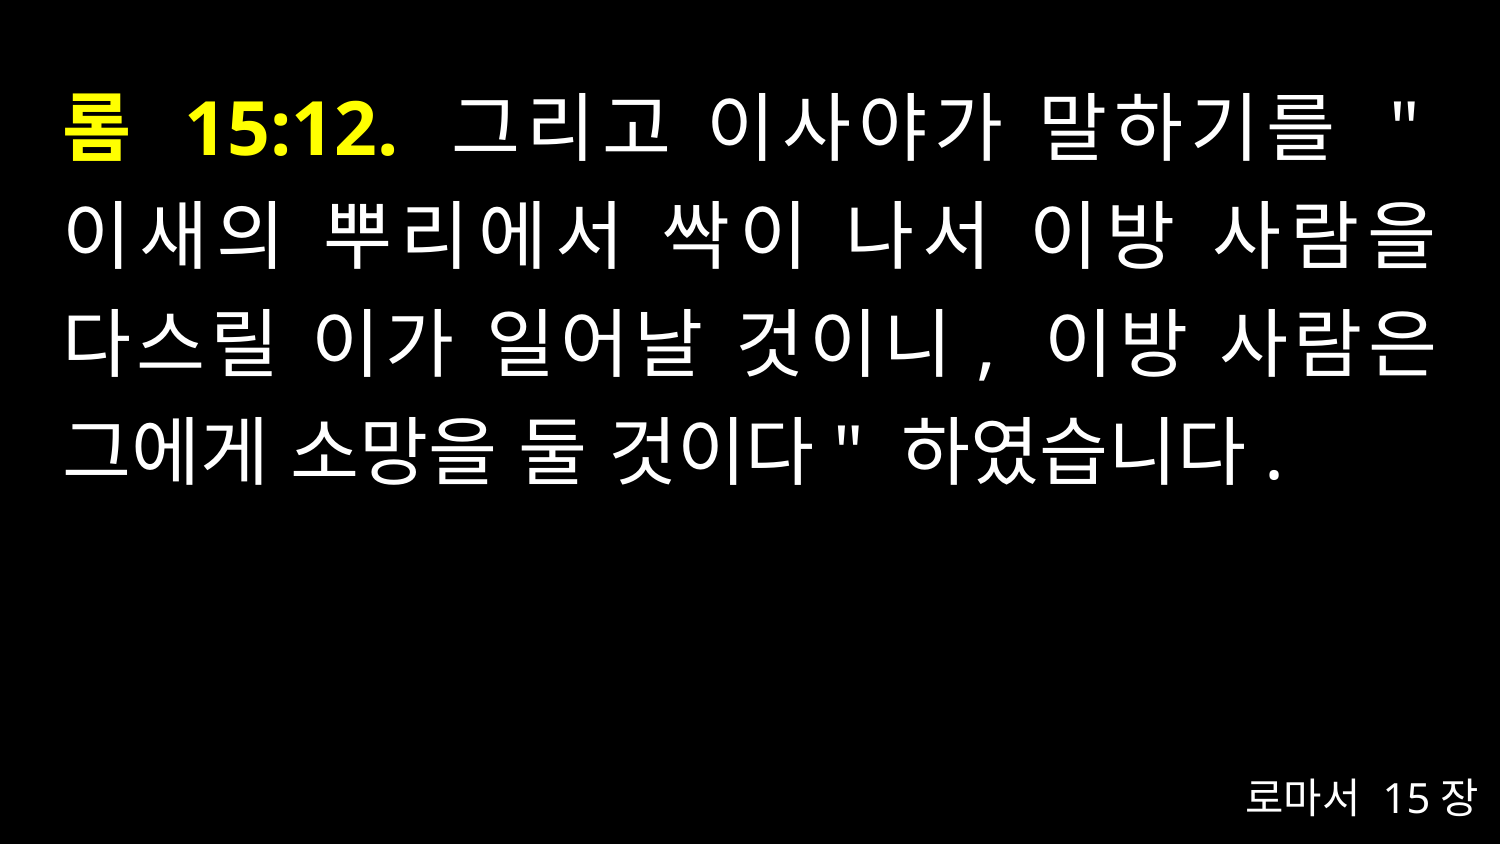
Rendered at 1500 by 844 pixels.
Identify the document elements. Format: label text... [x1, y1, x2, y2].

title 롬 15:12. 그리고 이사야가 말하기를 "이새의 뿌리에서 싹이 나서 이방 사람을 다스릴 이가 일어날 것이니, 이방 사람은 그에게 소망을 둘 것이다" 하였습니다. [0, 0, 1500, 844]
subtitle 로마서 15장 [916, 770, 1500, 844]
